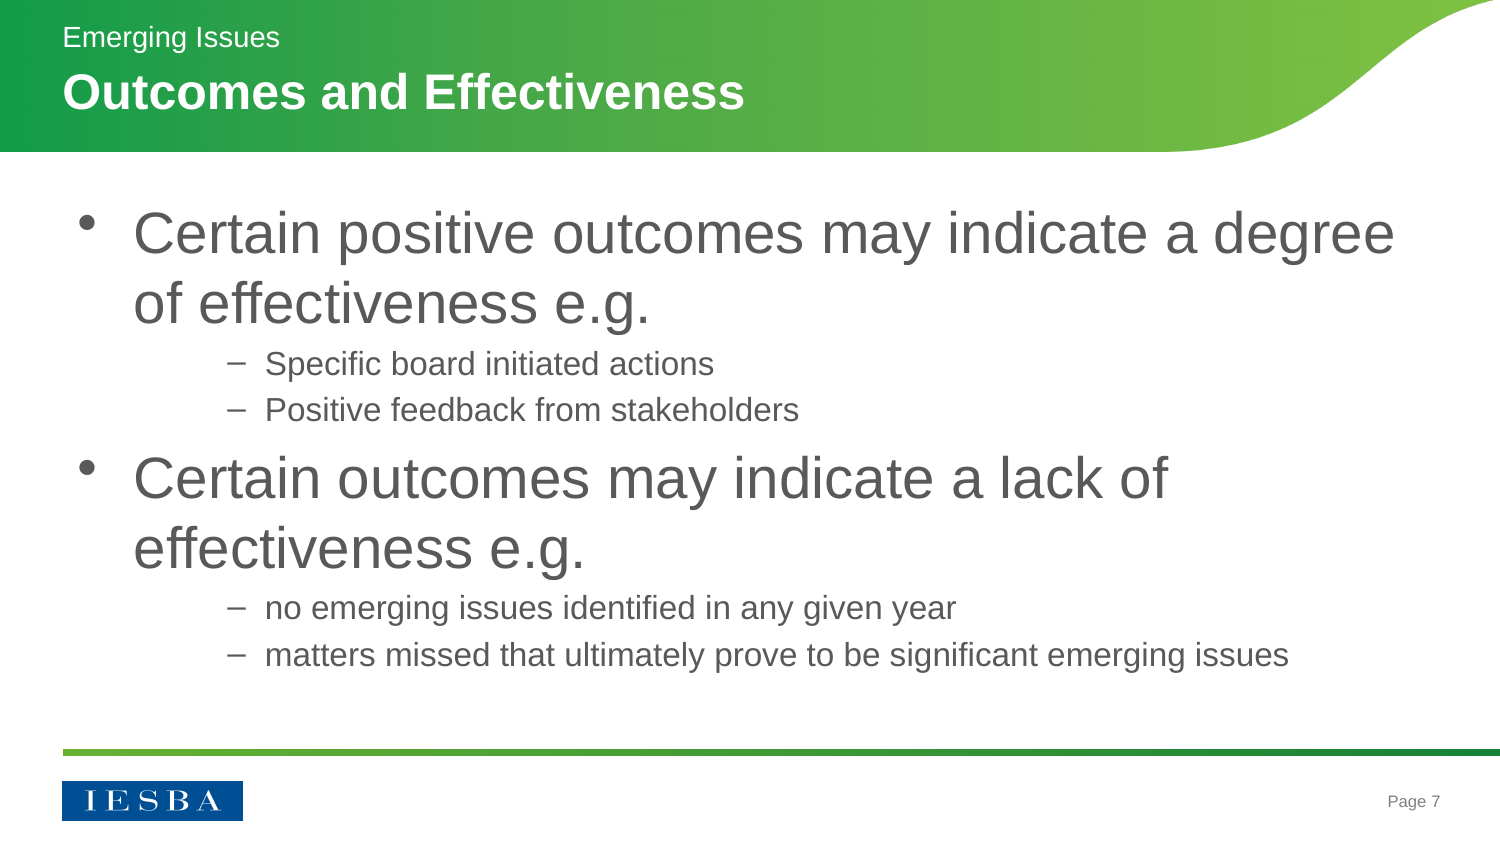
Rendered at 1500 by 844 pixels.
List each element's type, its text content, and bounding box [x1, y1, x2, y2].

subtitle Emerging Issues [62, 18, 500, 47]
picture [62, 781, 243, 821]
picture [0, 0, 1497, 152]
title Outcomes and Effectiveness [62, 56, 1300, 122]
list Certain positive outcomes may indicate a degree of effectiveness e.g. Specific board initiated actions Positive feedback from stakeholders Certain outcomes may indicate a lack of effectiveness e.g. no emerging issues identified in any given year matters missed that ultimately prove to be significant emerging issues [62, 187, 1450, 694]
